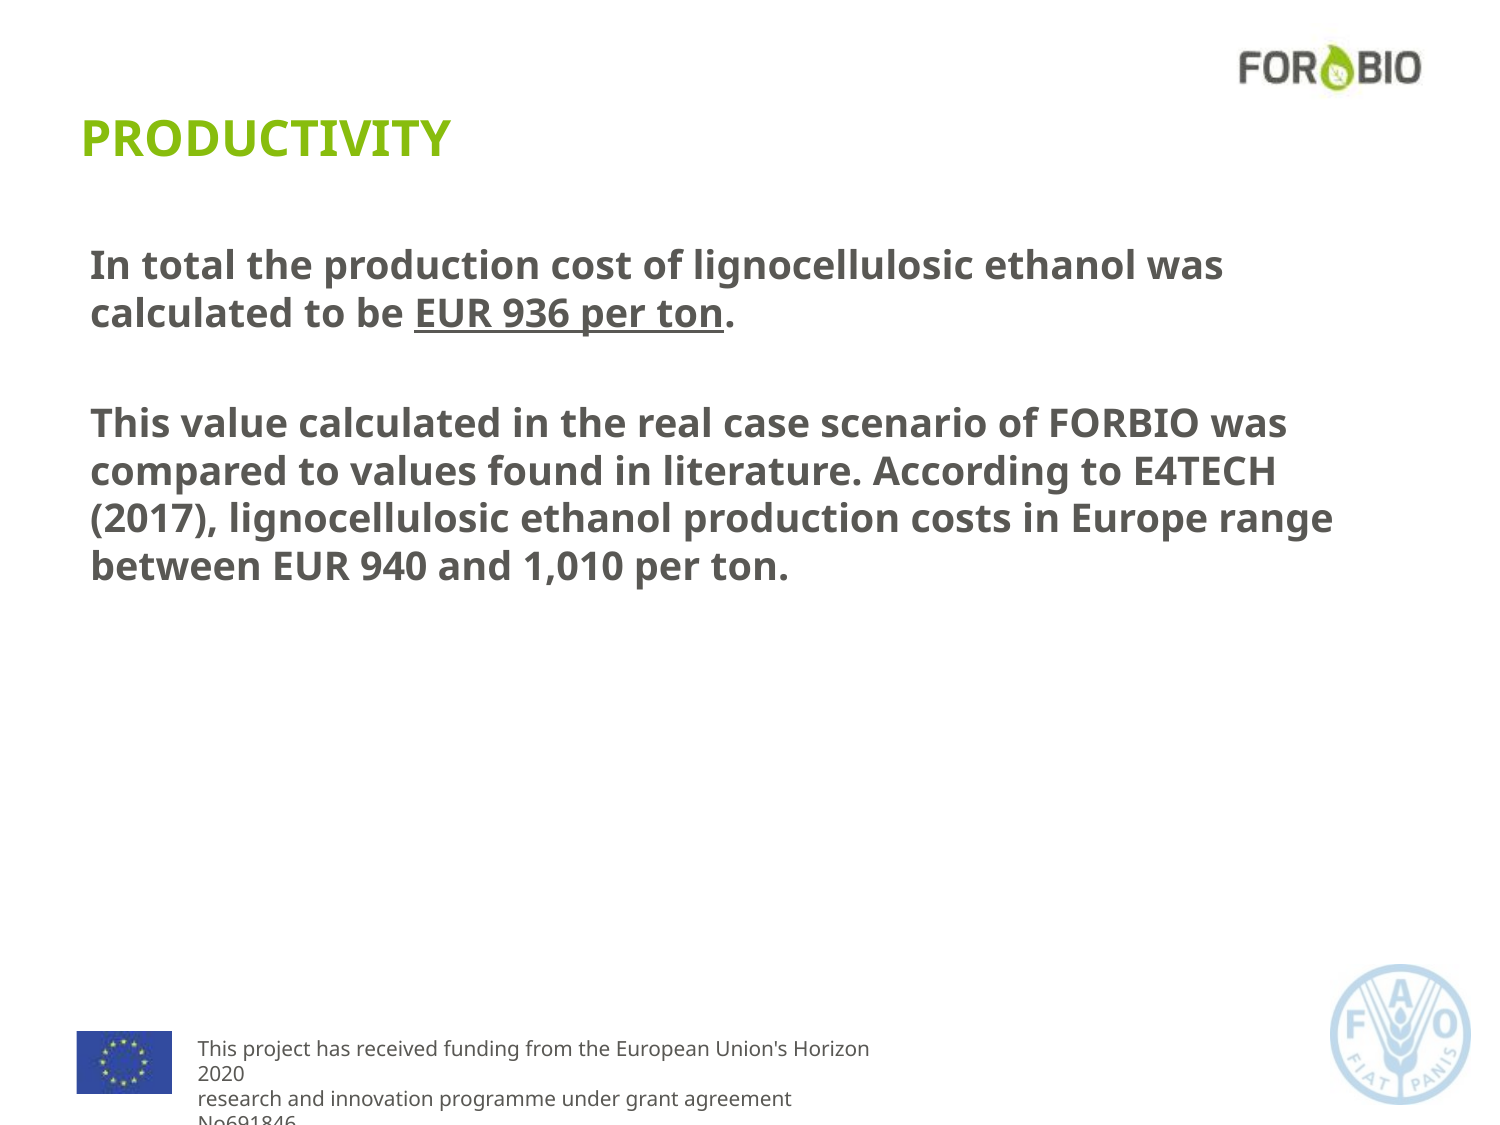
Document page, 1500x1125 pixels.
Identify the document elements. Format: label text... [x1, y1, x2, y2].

picture [1187, 23, 1473, 114]
title PRODUCTIVITY [64, 42, 1235, 231]
picture [1330, 963, 1471, 1105]
picture [76, 1031, 172, 1094]
text_box In total the production cost of lignocellulosic ethanol was calculated to be EUR 936 per ton. This value calculated in the real case scenario of FORBIO was compared to values found in literature. According to E4TECH (2017), lignocellulosic ethanol production costs in Europe range between EUR 940 and 1,010 per ton. [74, 232, 1425, 575]
